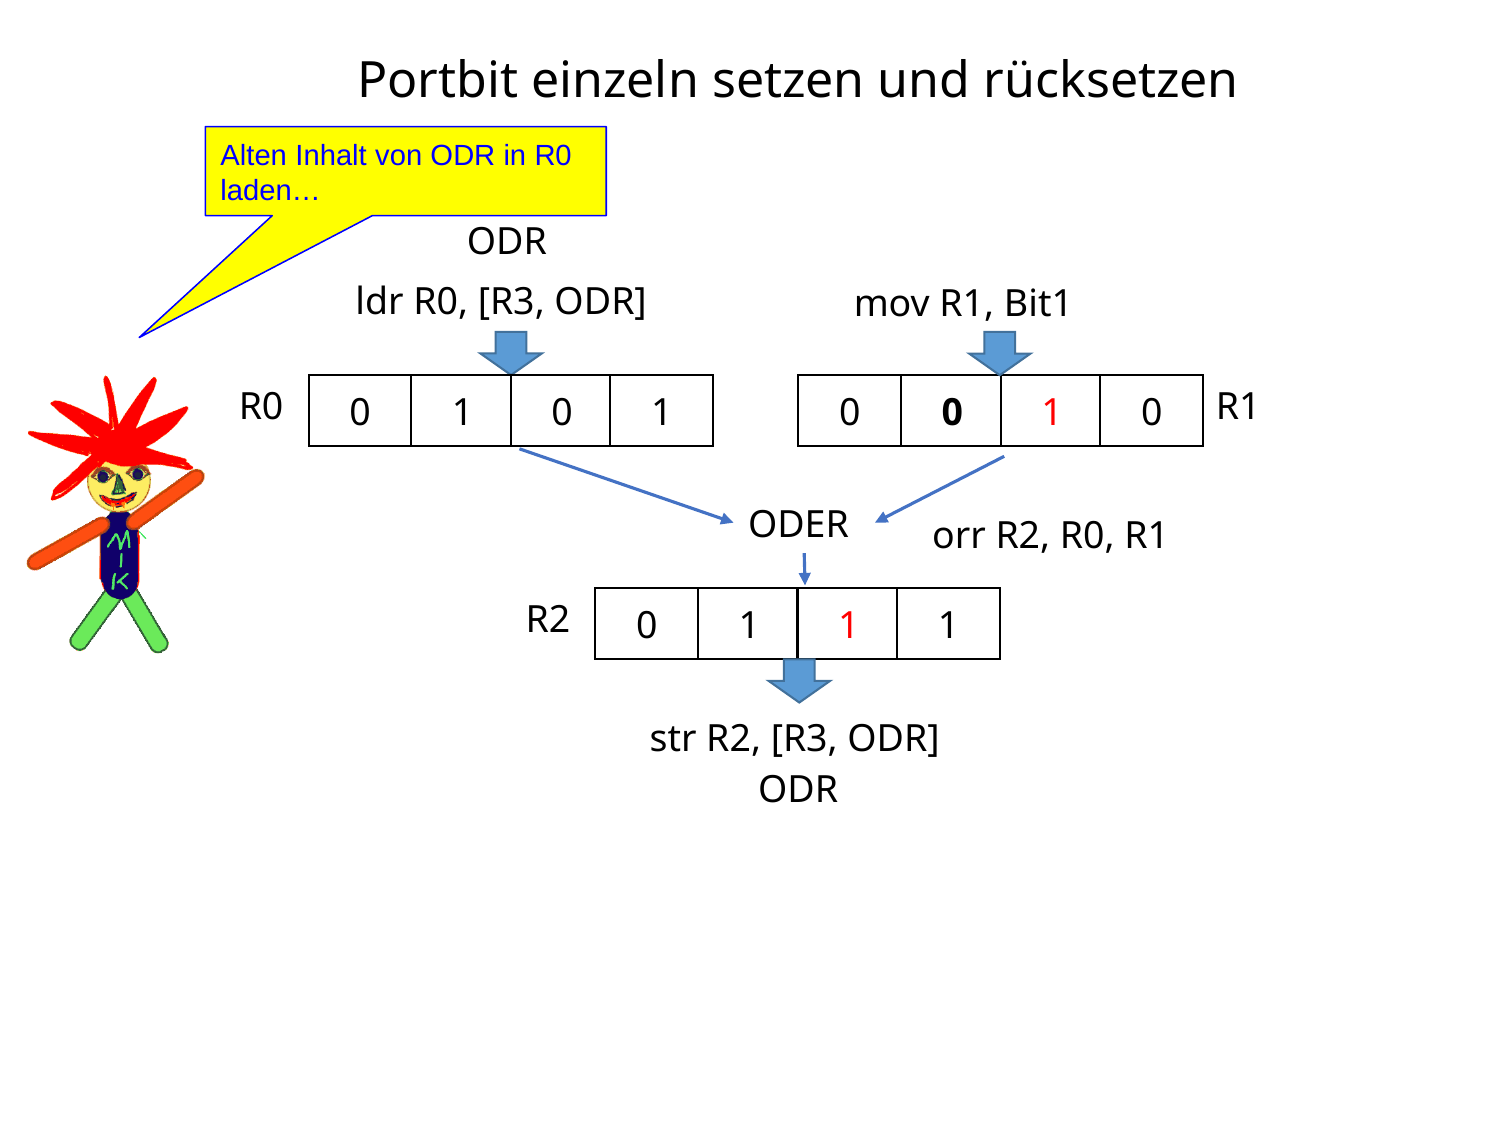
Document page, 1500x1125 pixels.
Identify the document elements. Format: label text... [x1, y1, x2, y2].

title Portbit einzeln setzen und rücksetzen [160, 41, 1436, 116]
text_box Alten Inhalt von ODR in R0 laden… [205, 126, 607, 216]
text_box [223, 208, 1277, 820]
picture [8, 368, 216, 660]
text_box Alten Inhalt von ODR in R0 laden… [139, 265, 218, 338]
